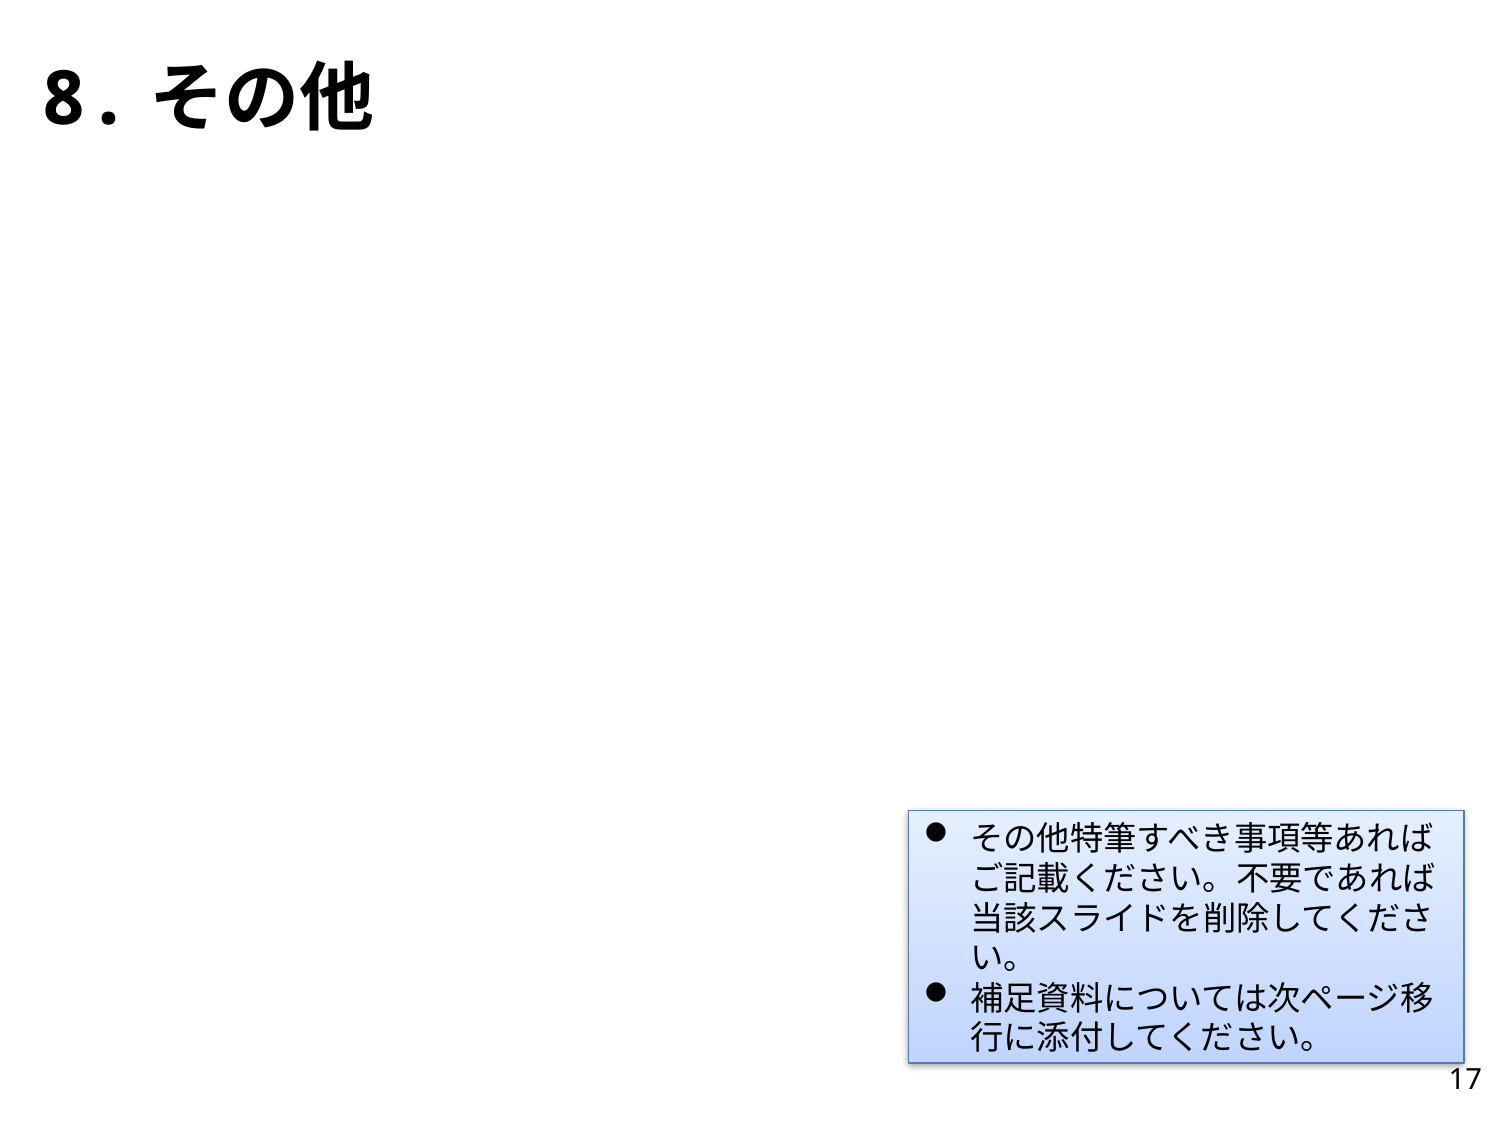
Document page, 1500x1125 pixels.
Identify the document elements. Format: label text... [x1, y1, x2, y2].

text_box その他特筆すべき事項等あればご記載ください。不要であれば当該スライドを削除してください。 補足資料については次ページ移行に添付してください。 [908, 810, 1465, 1064]
slide_number 17 [1346, 1051, 1489, 1111]
title 8.その他 [35, 11, 1465, 178]
